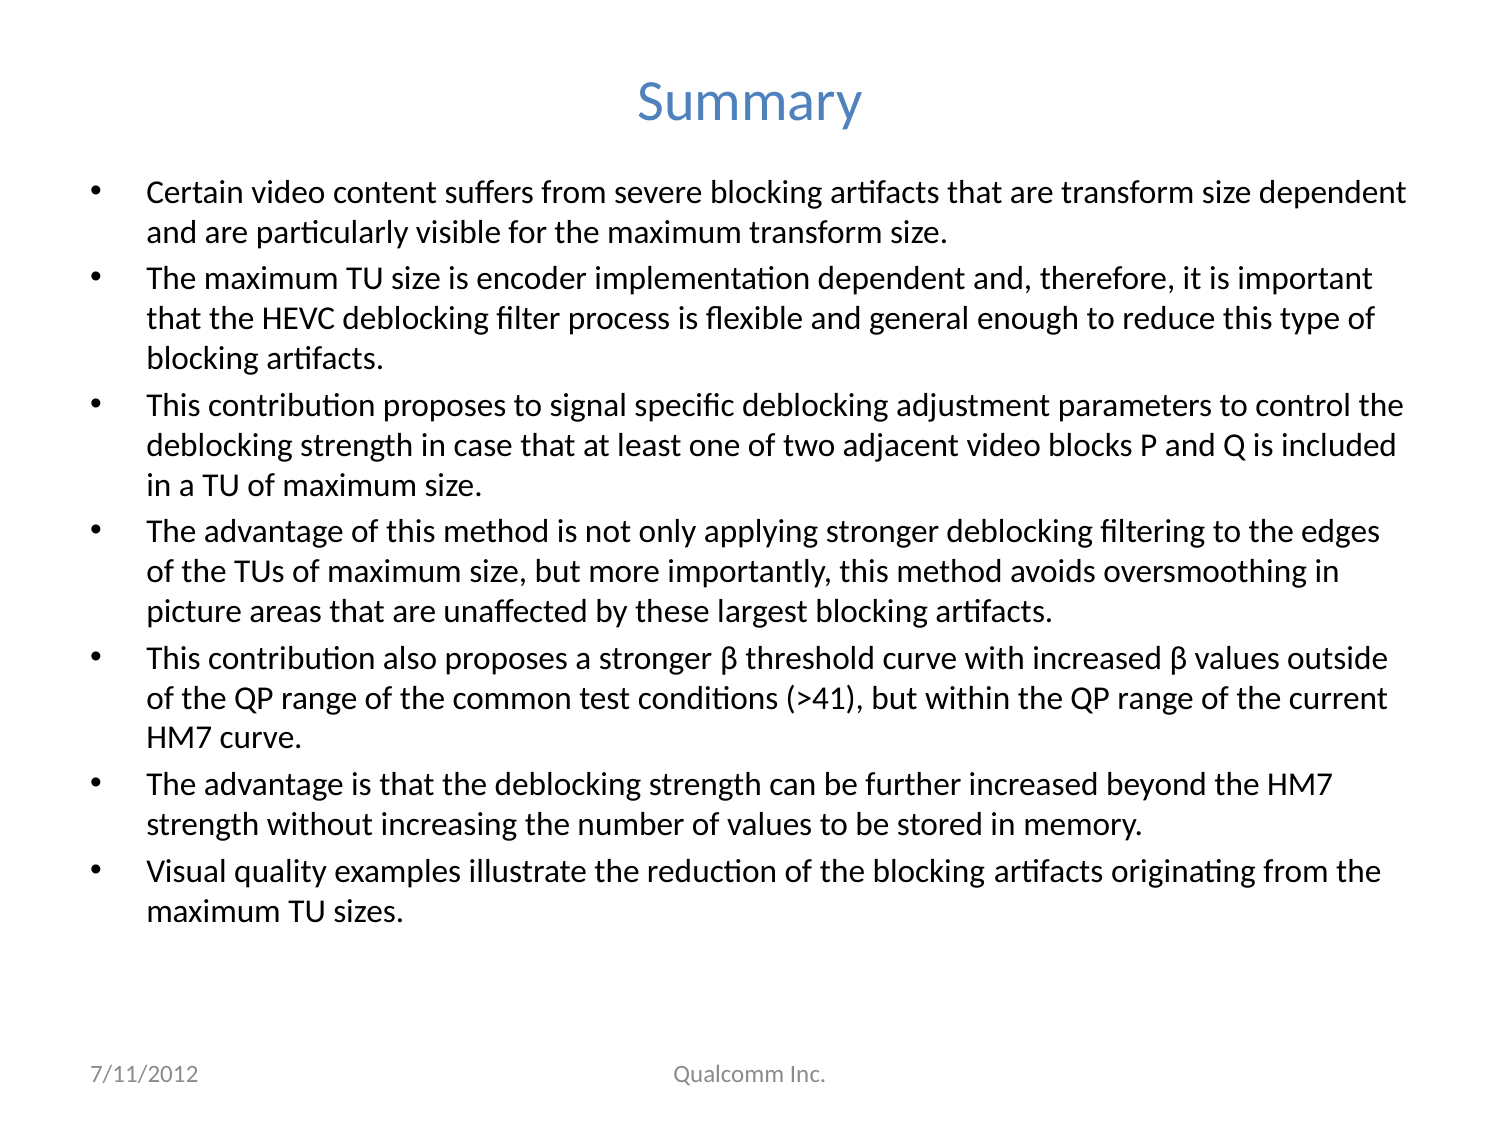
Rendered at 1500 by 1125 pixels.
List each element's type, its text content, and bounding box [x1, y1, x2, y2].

list Certain video content suffers from severe blocking artifacts that are transform size dependent and are particularly visible for the maximum transform size. The maximum TU size is encoder implementation dependent and, therefore, it is important that the HEVC deblocking filter process is flexible and general enough to reduce this type of blocking artifacts. This contribution proposes to signal specific deblocking adjustment parameters to control the deblocking strength in case that at least one of two adjacent video blocks P and Q is included in a TU of maximum size. The advantage of this method is not only applying stronger deblocking filtering to the edges of the TUs of maximum size, but more importantly, this method avoids oversmoothing in picture areas that are unaffected by these largest blocking artifacts. This contribution also proposes a stronger β threshold curve with increased β values outside of the QP range of the common test conditions (>41), but within the QP range of the current HM7 curve. The advantage is that the deblocking strength can be further increased beyond the HM7 strength without increasing the number of values to be stored in memory. Visual quality examples illustrate the reduction of the blocking artifacts originating from the maximum TU sizes. [75, 162, 1425, 1005]
footer Qualcomm Inc. [512, 1042, 988, 1103]
title Summary [75, 45, 1425, 150]
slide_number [75, 1042, 425, 1103]
